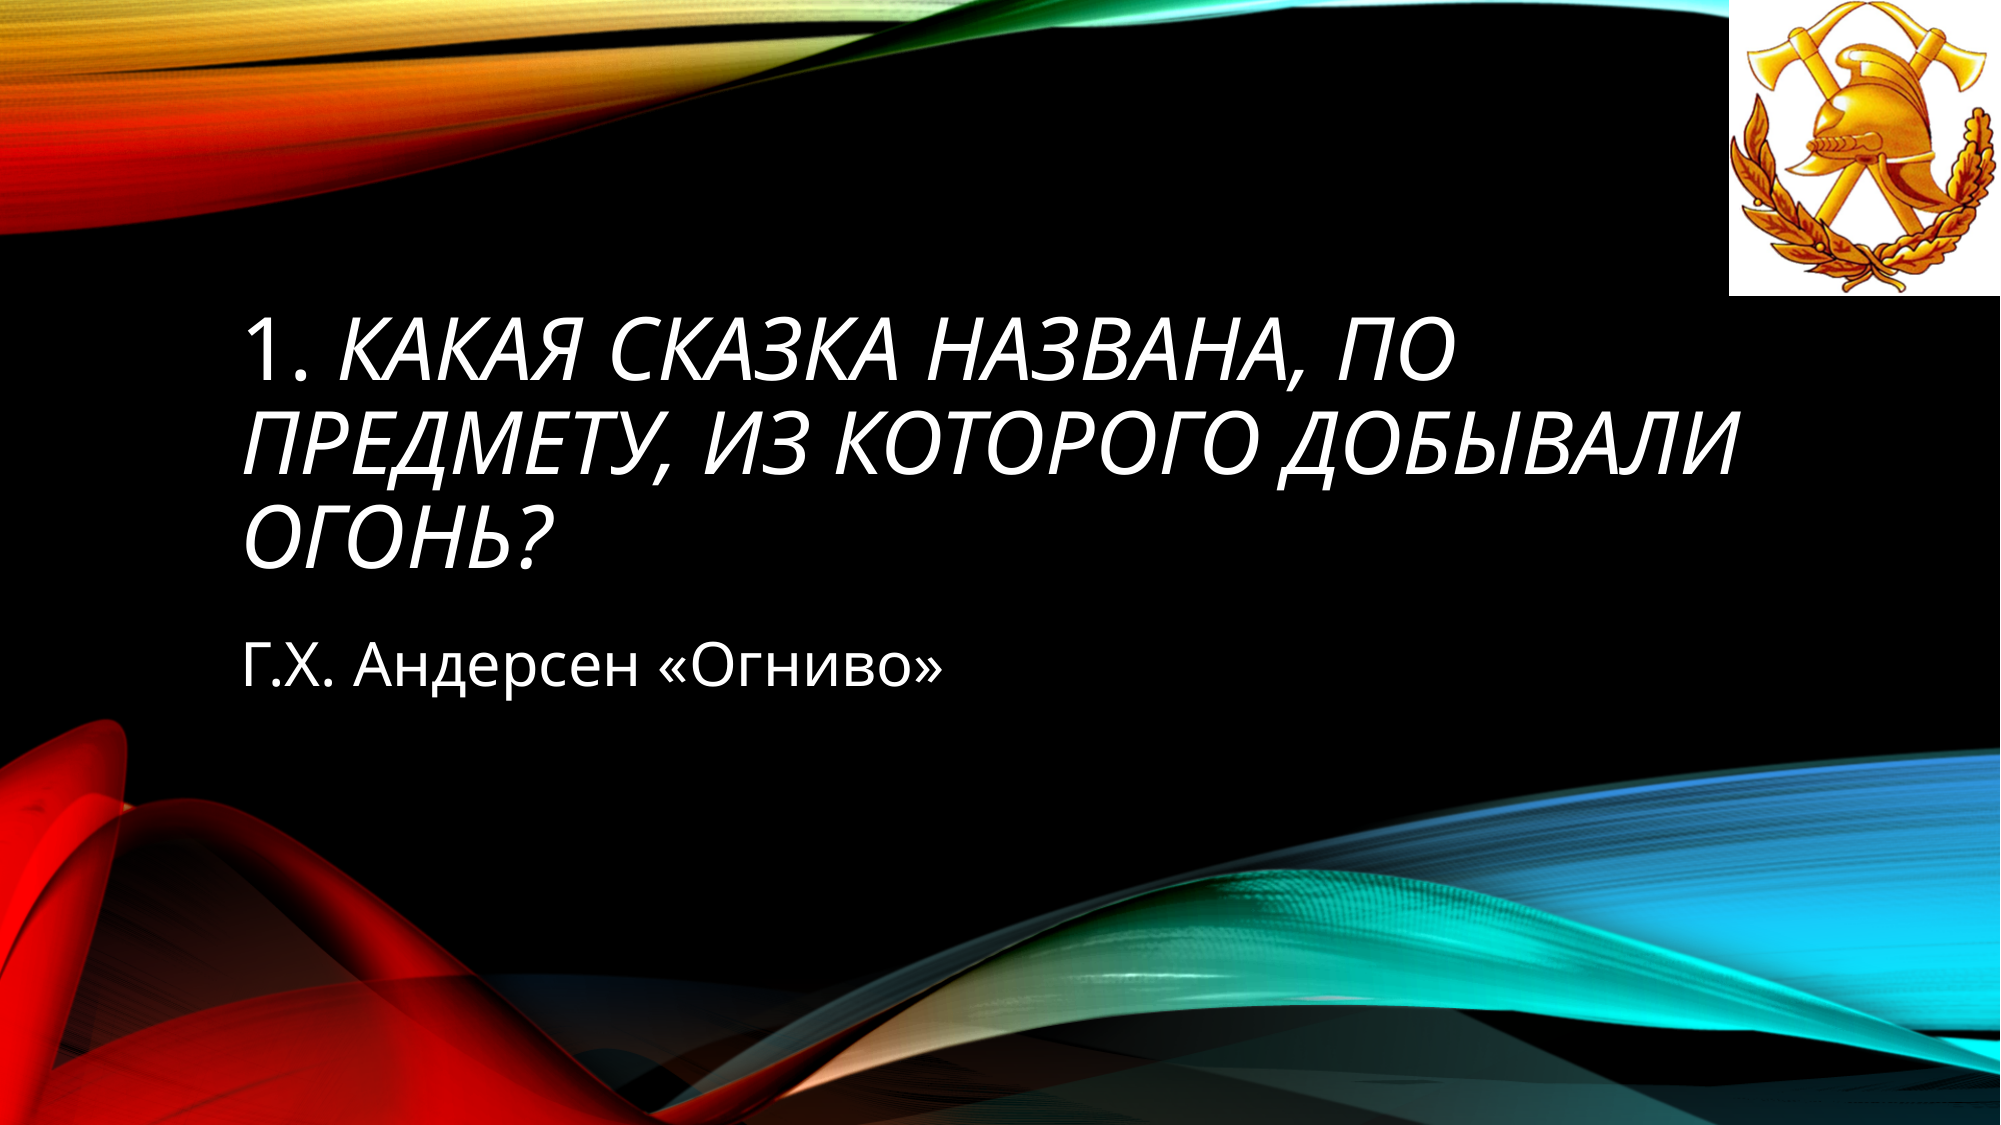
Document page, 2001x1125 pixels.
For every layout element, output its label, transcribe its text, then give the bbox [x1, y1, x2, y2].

subtitle Г.Х. Андерсен «Огниво» [225, 595, 1775, 709]
picture [0, 0, 2000, 297]
title 1. Какая сказка названа, по предмету, из которого добывали огонь? [225, 295, 1775, 595]
picture [0, 717, 2000, 1125]
